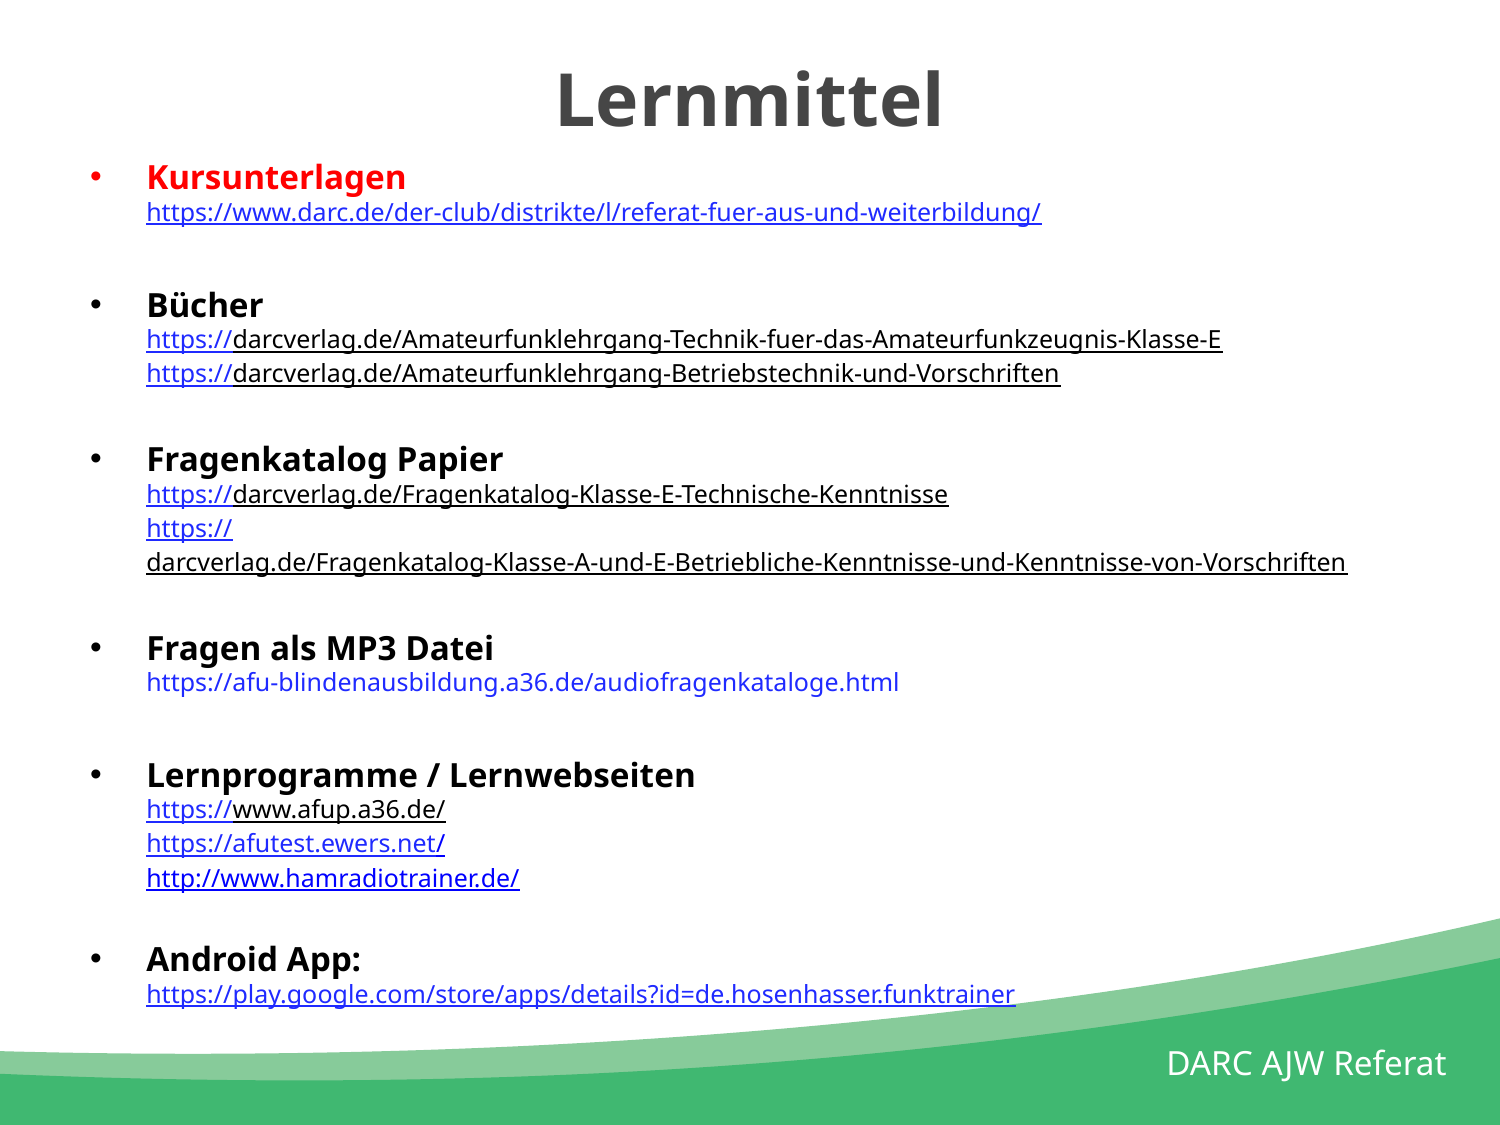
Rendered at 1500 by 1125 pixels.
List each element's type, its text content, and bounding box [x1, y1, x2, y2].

title Lernmittel [75, 45, 1425, 149]
list Kursunterlagen https://www.darc.de/der-club/distrikte/l/referat-fuer-aus-und-weiterbildung/ Bücher https://darcverlag.de/Amateurfunklehrgang-Technik-fuer-das-Amateurfunkzeugnis-Klasse-E https://darcverlag.de/Amateurfunklehrgang-Betriebstechnik-und-Vorschriften Fragenkatalog Papier https://darcverlag.de/Fragenkatalog-Klasse-E-Technische-Kenntnisse https://darcverlag.de/Fragenkatalog-Klasse-A-und-E-Betriebliche-Kenntnisse-und-Kenntnisse-von-Vorschriften Fragen als MP3 Datei https://afu-blindenausbildung.a36.de/audiofragenkataloge.html Lernprogramme / Lernwebseiten https://www.afup.a36.de/ https://afutest.ewers.net/ http://www.hamradiotrainer.de/ Android App: https://play.google.com/store/apps/details?id=de.hosenhasser.funktrainer [75, 149, 1425, 994]
